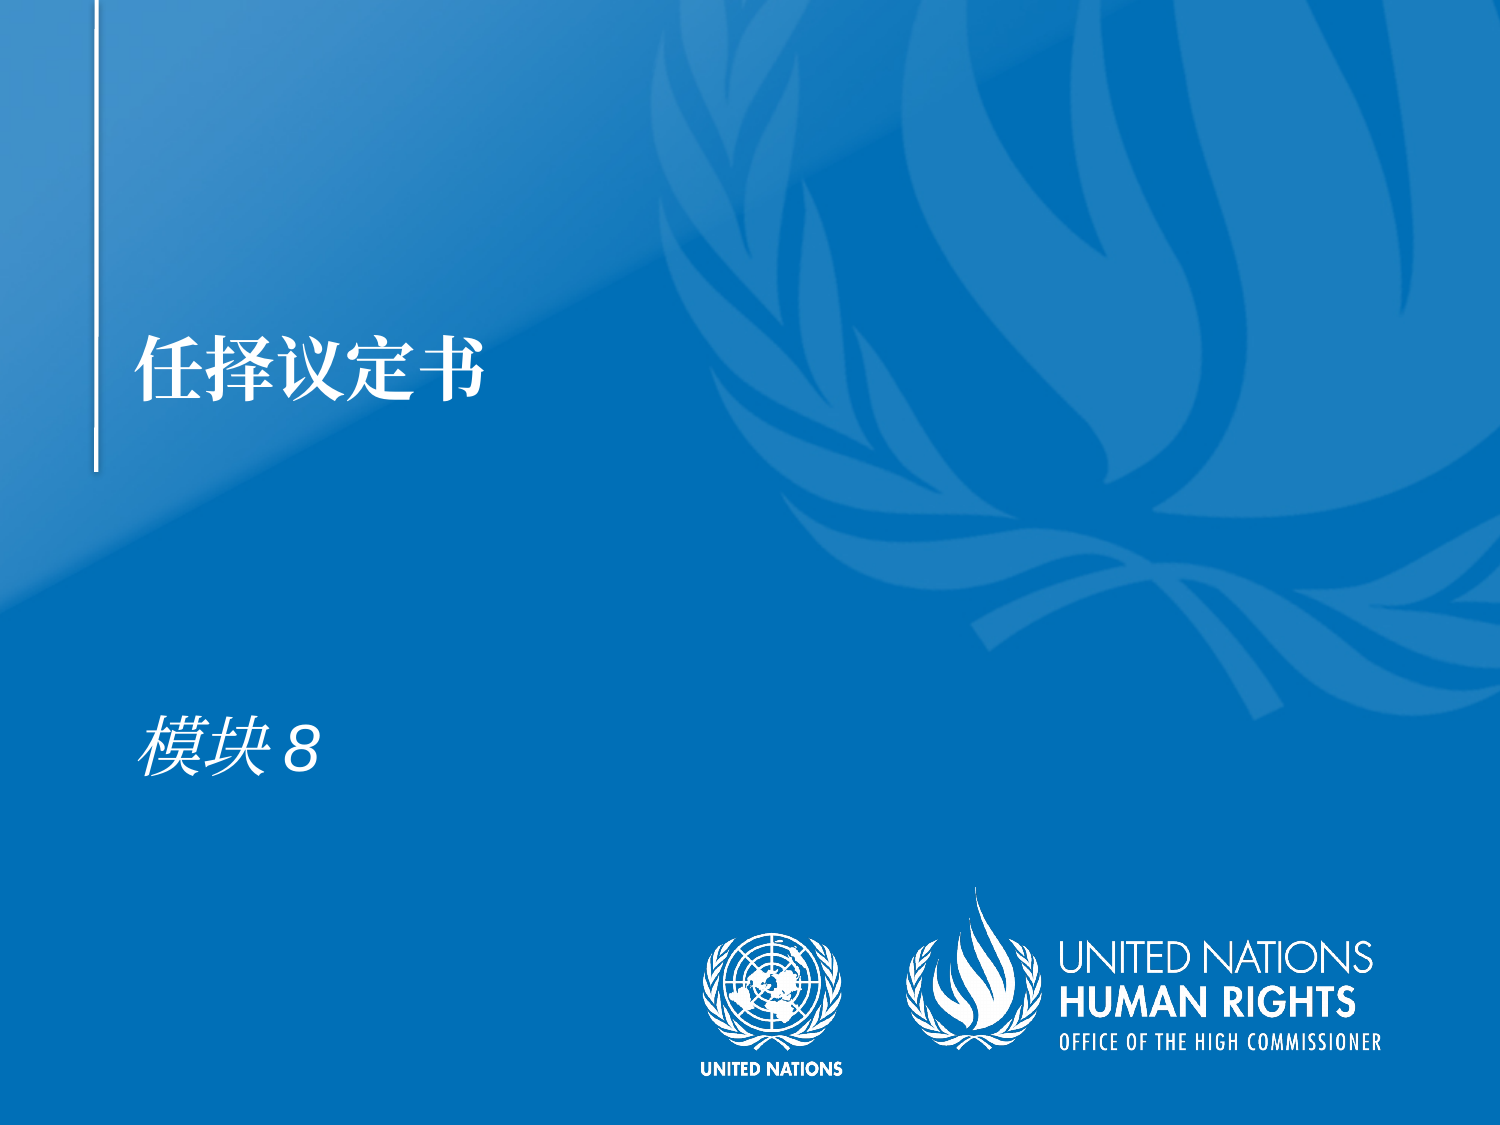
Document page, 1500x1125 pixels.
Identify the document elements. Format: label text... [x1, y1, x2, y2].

subtitle 模块8 [118, 696, 1200, 858]
title 任择议定书 [118, 316, 1325, 506]
picture [0, 0, 1500, 1125]
